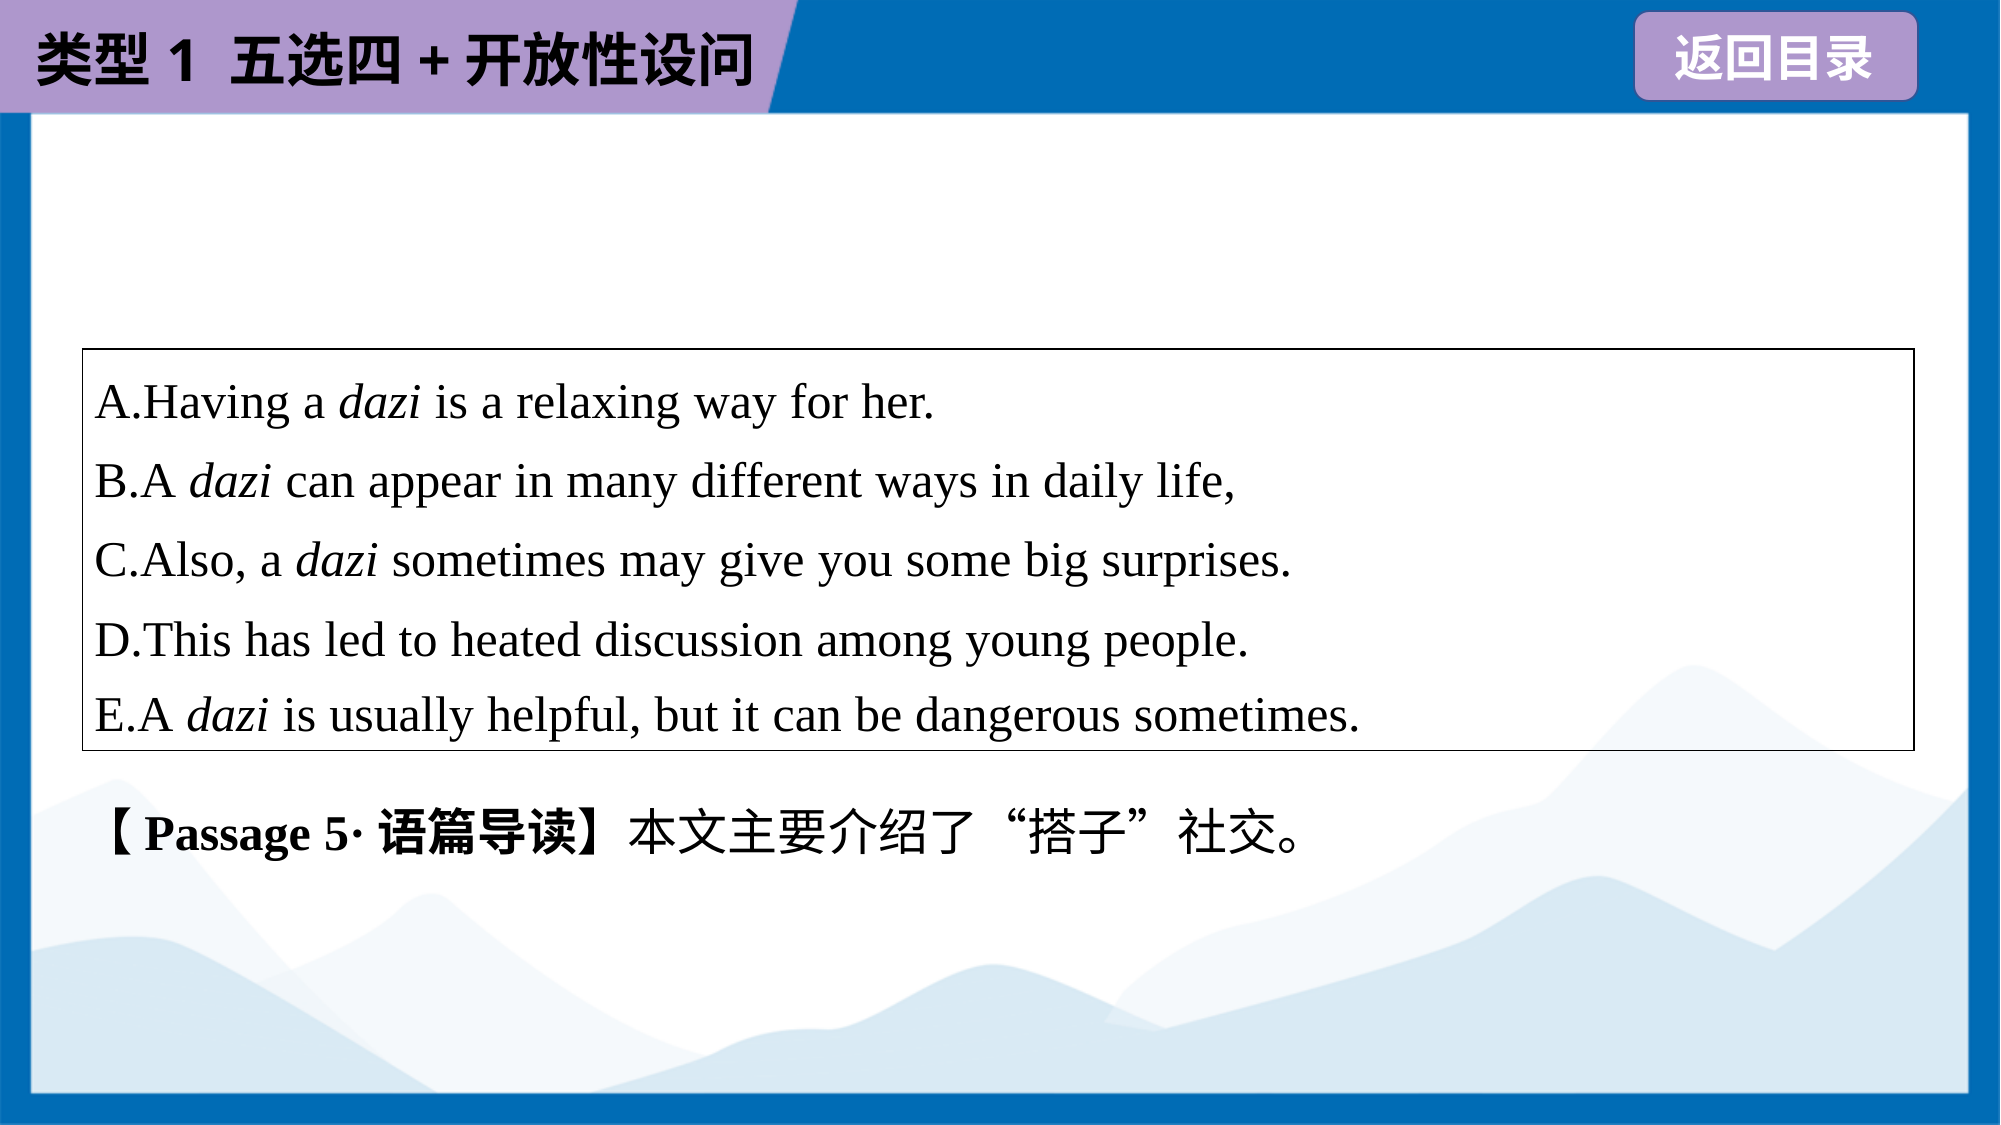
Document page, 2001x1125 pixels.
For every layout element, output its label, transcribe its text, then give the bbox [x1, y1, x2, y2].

text_box 【Passage 5·语篇导读】本文主要介绍了“搭子”社交。 [82, 772, 1917, 851]
picture [0, 0, 2000, 1125]
table_header A.Having a dazi is a relaxing way for her. B.A dazi can appear in many different ways in daily life, C.Also, a dazi sometimes may give you some big surprises. D.This has led to heated discussion among young people. E.A dazi is usually helpful, but it can be dangerous sometimes. [83, 350, 1913, 750]
